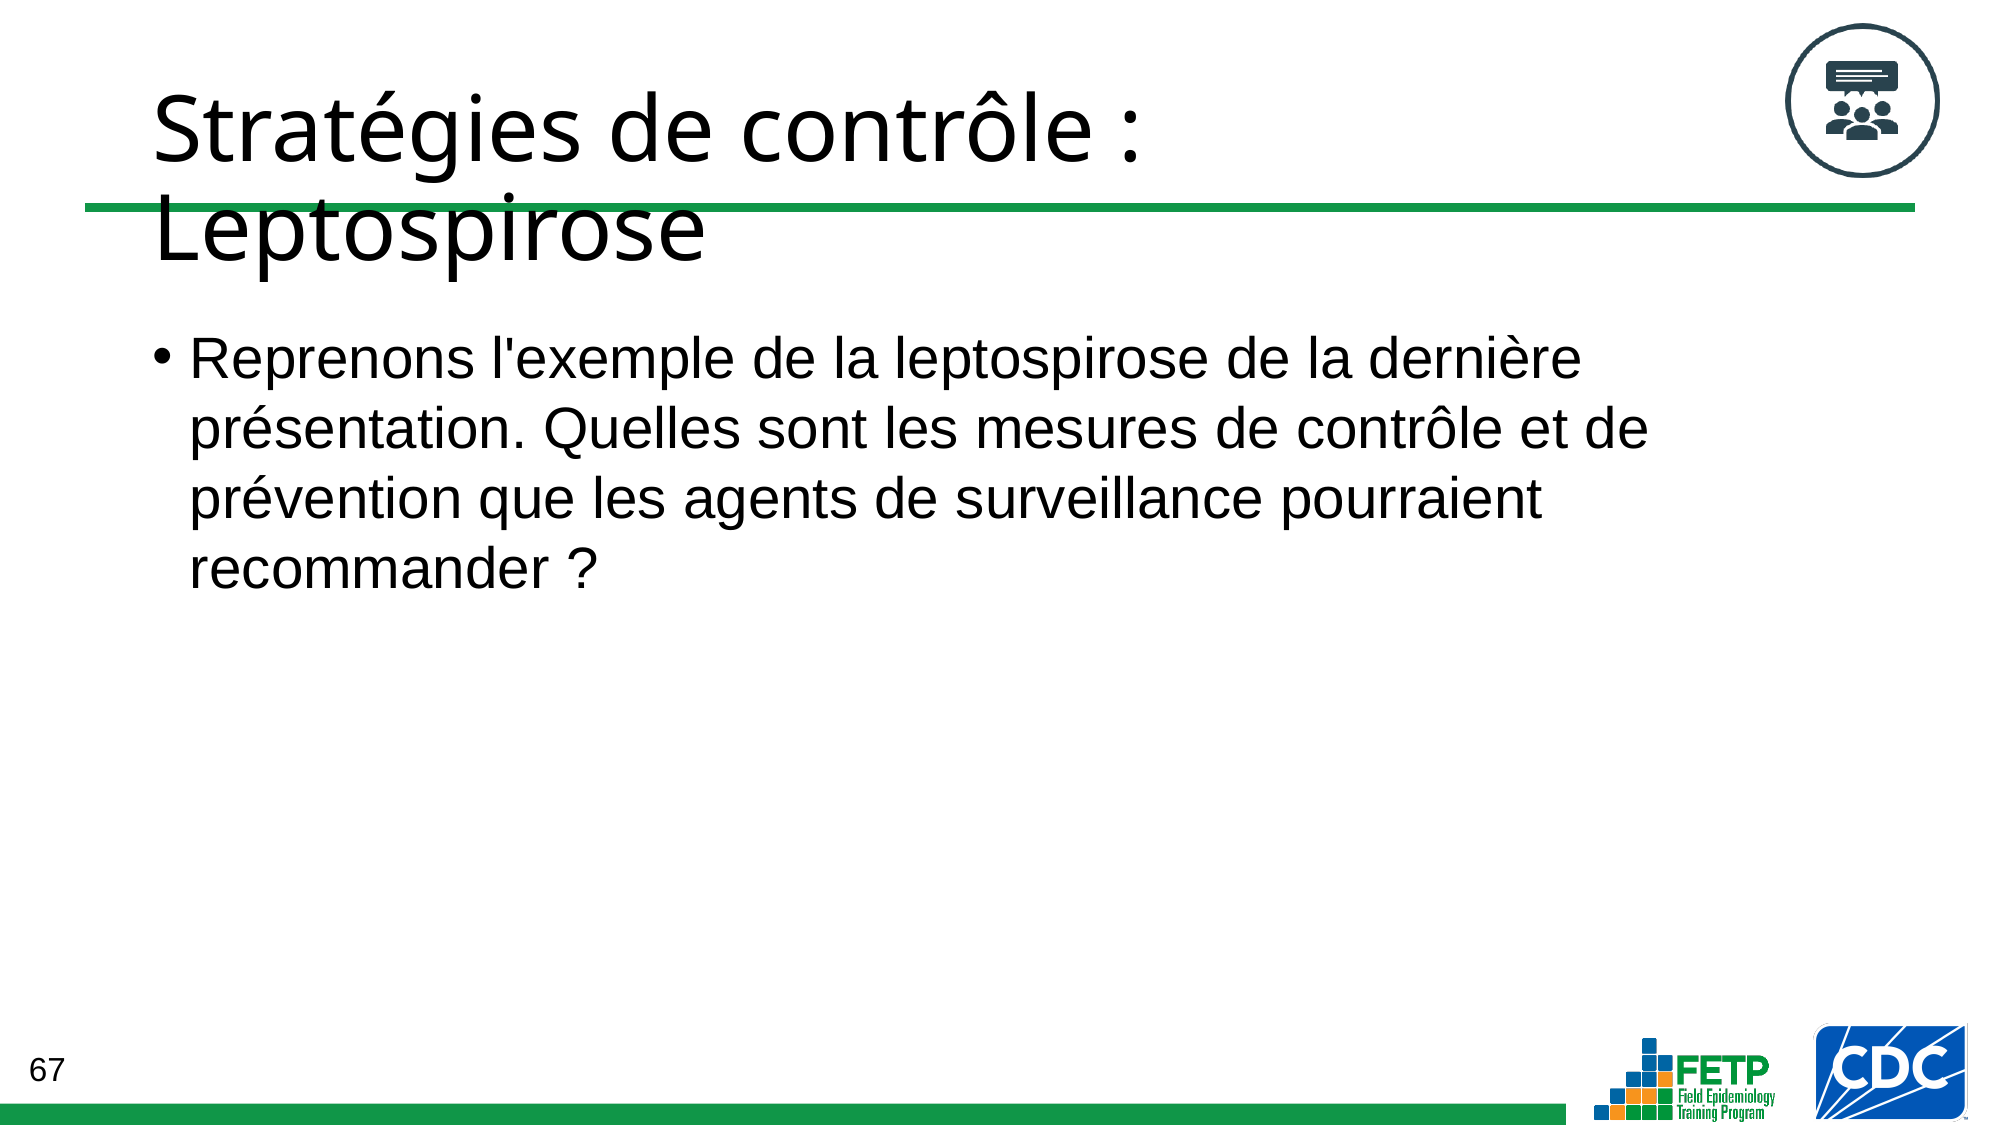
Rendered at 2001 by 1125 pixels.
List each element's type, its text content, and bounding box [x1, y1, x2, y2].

title Stratégies de contrôle : Leptospirose [137, 75, 1738, 207]
list Reprenons l'exemple de la leptospirose de la dernière présentation. Quelles sont les mesures de contrôle et de prévention que les agents de surveillance pourraient recommander ? [137, 242, 1863, 1004]
picture [1785, 23, 1940, 178]
picture [1813, 1023, 1968, 1122]
picture [1594, 1038, 1775, 1122]
